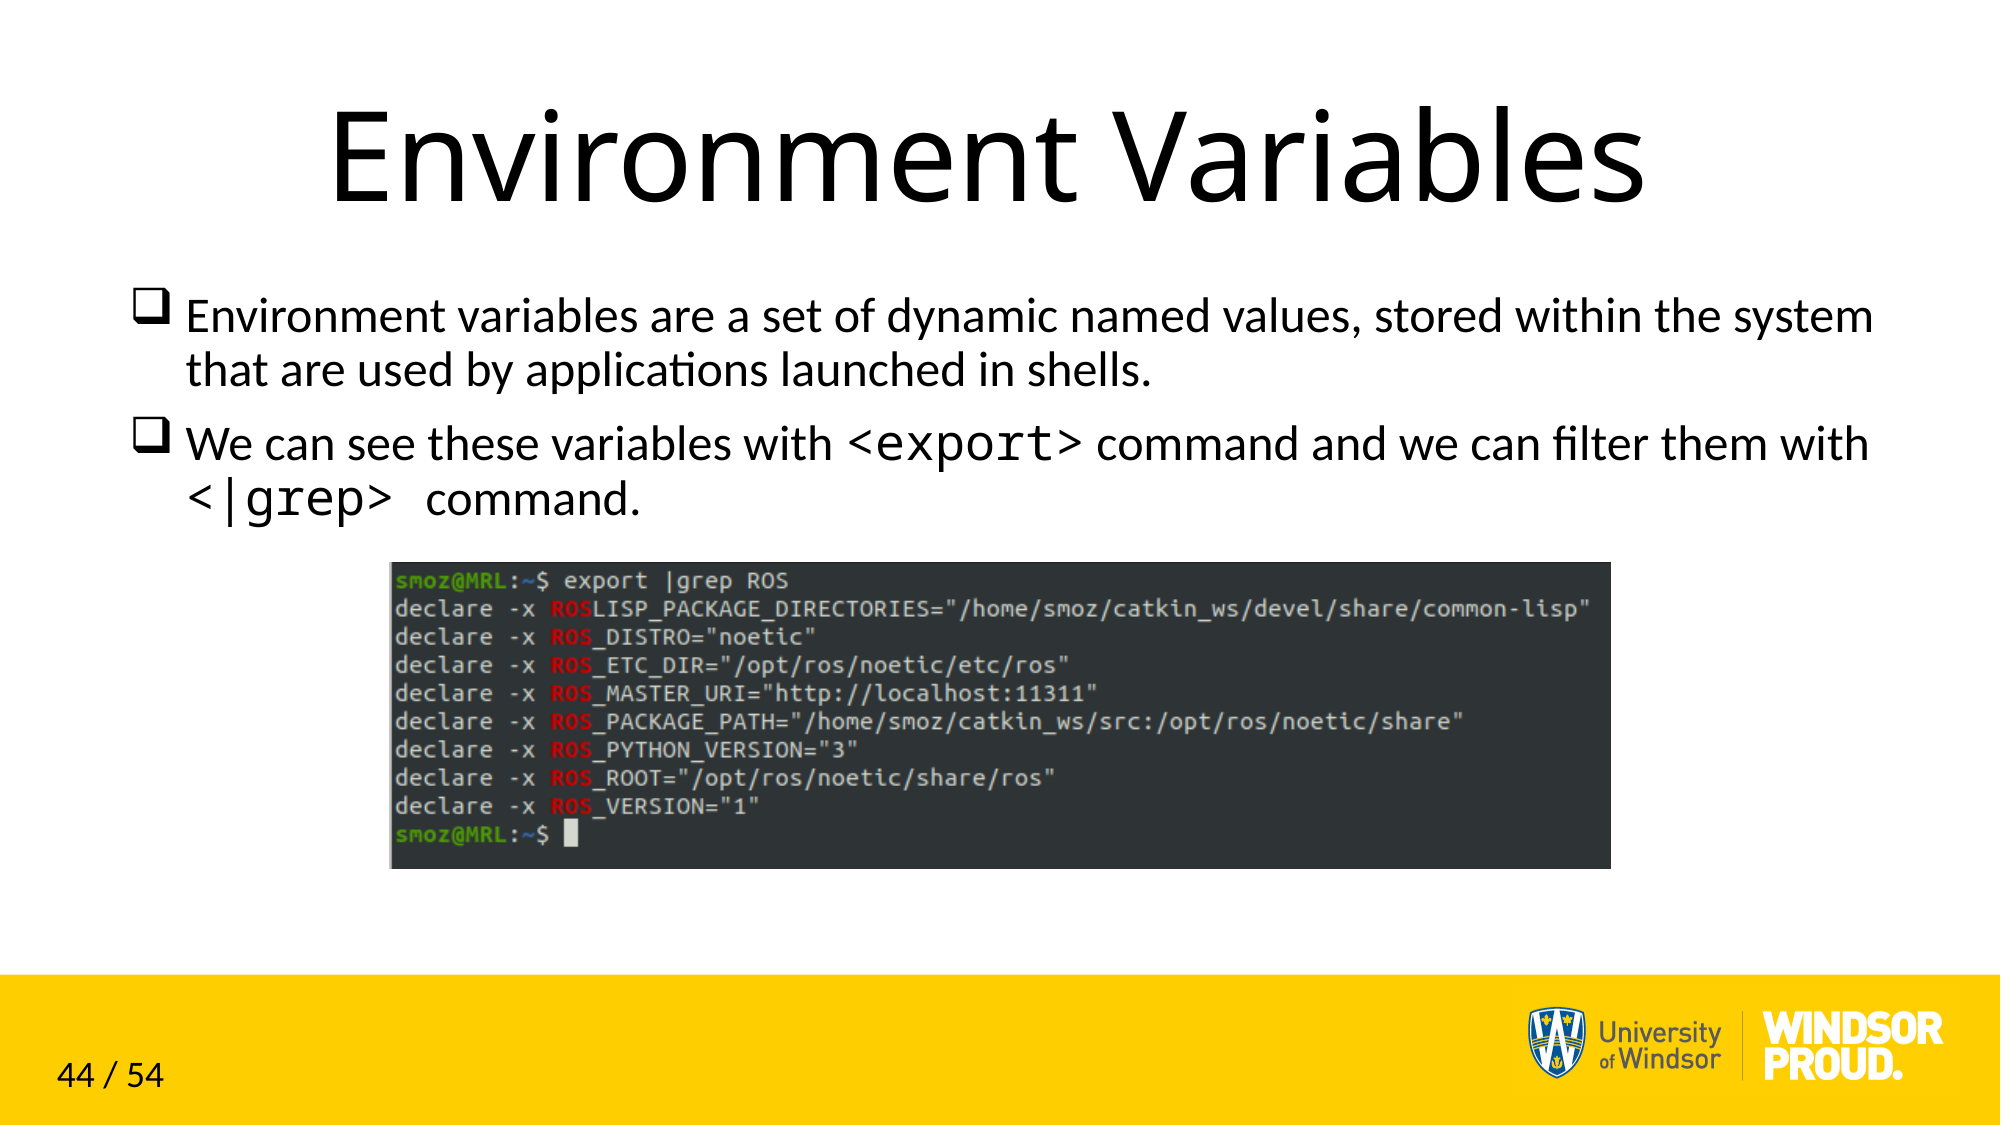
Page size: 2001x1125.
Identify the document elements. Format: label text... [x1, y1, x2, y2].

title Environment Variables [249, 48, 1726, 237]
subtitle Environment variables are a set of dynamic named values, stored within the system that are used by applications launched in shells. We can see these variables with <export> command and we can filter them with <|grep> command. [114, 281, 1893, 930]
slide_number 44 [42, 1042, 525, 1103]
picture [0, 0, 2000, 1125]
